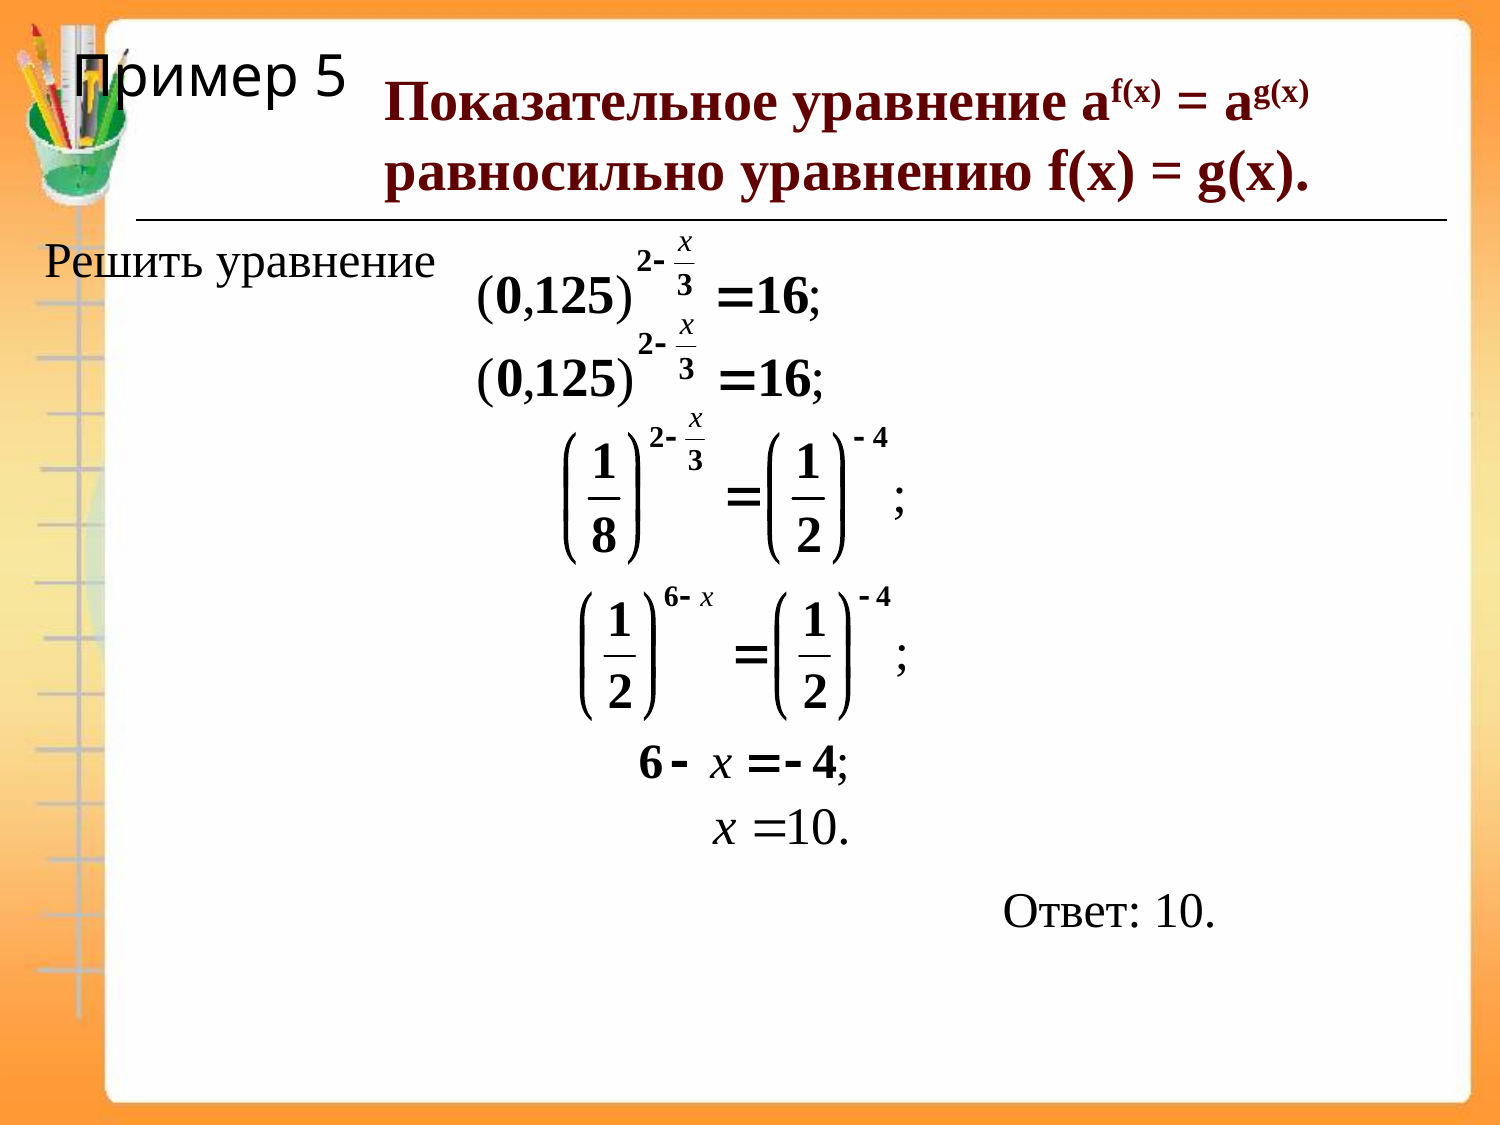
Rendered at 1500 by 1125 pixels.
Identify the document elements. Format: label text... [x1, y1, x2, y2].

text_box Показательное уравнение af(x) = ag(x) равносильно уравнению f(x) = g(x). [369, 54, 1436, 210]
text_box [702, 796, 857, 858]
picture [0, 0, 1500, 1125]
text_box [569, 571, 916, 730]
text_box Пример 5 [56, 30, 363, 116]
text_box Решить уравнение [29, 219, 463, 295]
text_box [631, 732, 859, 799]
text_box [469, 299, 833, 420]
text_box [469, 217, 831, 299]
text_box Ответ: 10. [987, 869, 1244, 945]
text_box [553, 394, 916, 574]
